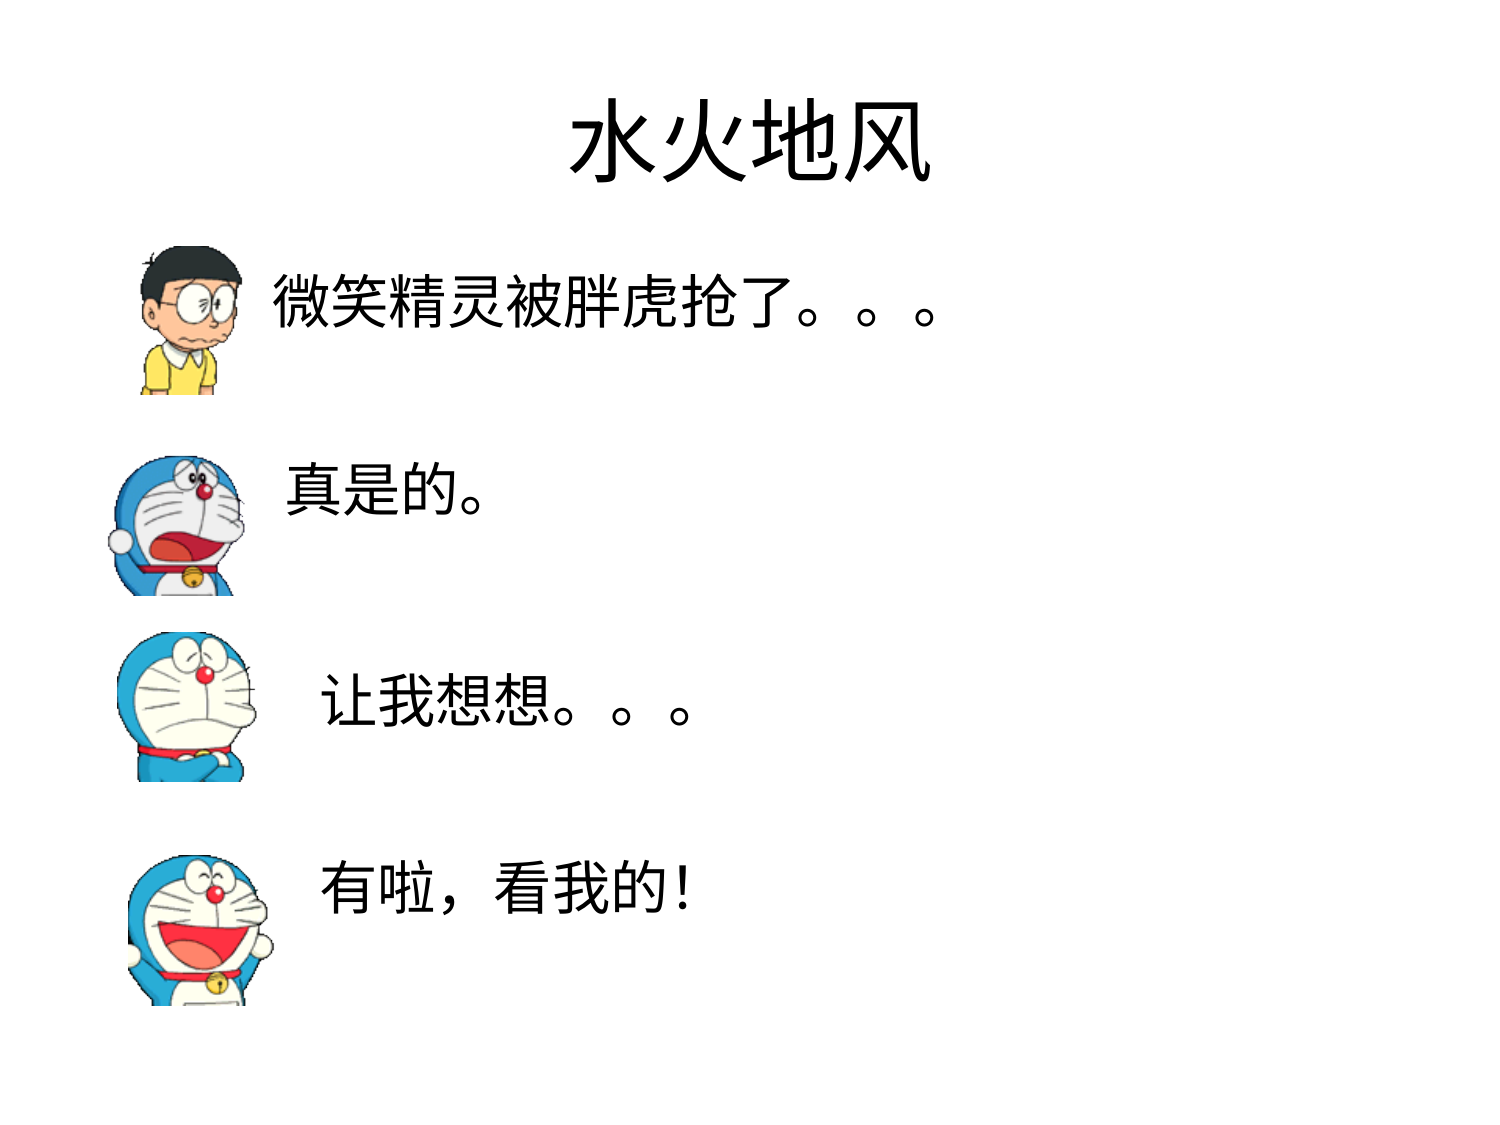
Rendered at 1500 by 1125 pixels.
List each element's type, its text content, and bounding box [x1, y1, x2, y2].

title 水火地风 [75, 45, 1425, 233]
picture [128, 855, 280, 1006]
text_box 微笑精灵被胖虎抢了。。。 [269, 257, 1290, 343]
text_box 让我想想。。。 [304, 656, 727, 741]
picture [116, 632, 268, 782]
picture [105, 445, 256, 596]
text_box 真是的。 [269, 445, 504, 531]
text_box 有啦，看我的！ [304, 843, 727, 929]
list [116, 245, 266, 395]
